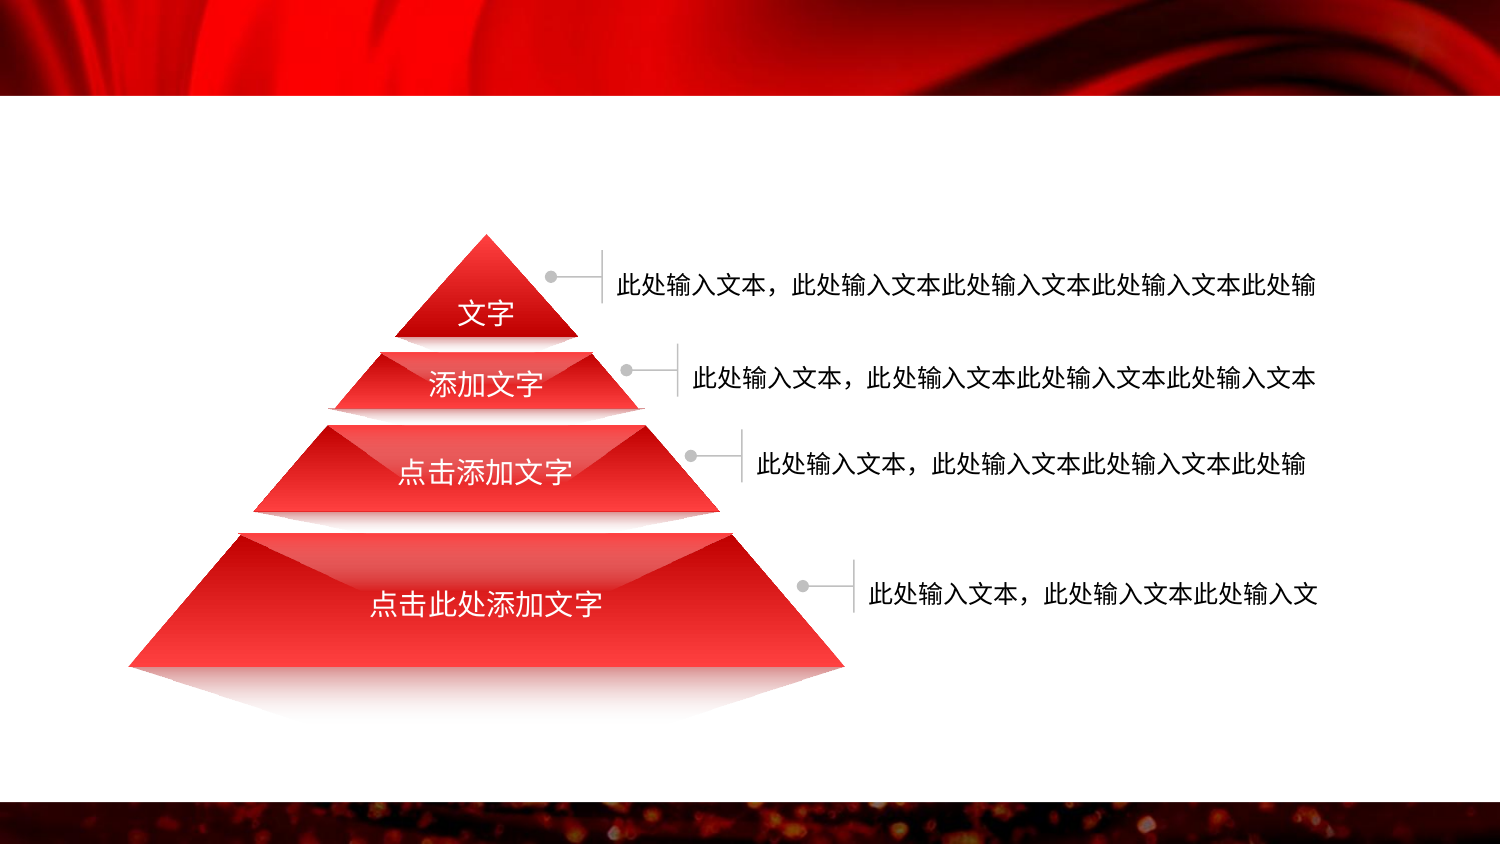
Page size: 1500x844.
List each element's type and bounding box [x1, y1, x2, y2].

text_box [128, 534, 845, 724]
text_box [845, 559, 1341, 613]
picture [0, 803, 1500, 844]
text_box [328, 352, 645, 426]
text_box [395, 234, 578, 353]
text_box [733, 429, 1341, 483]
text_box [578, 250, 1341, 304]
picture [0, 0, 1500, 95]
text_box [238, 425, 733, 535]
text_box [626, 343, 1341, 397]
